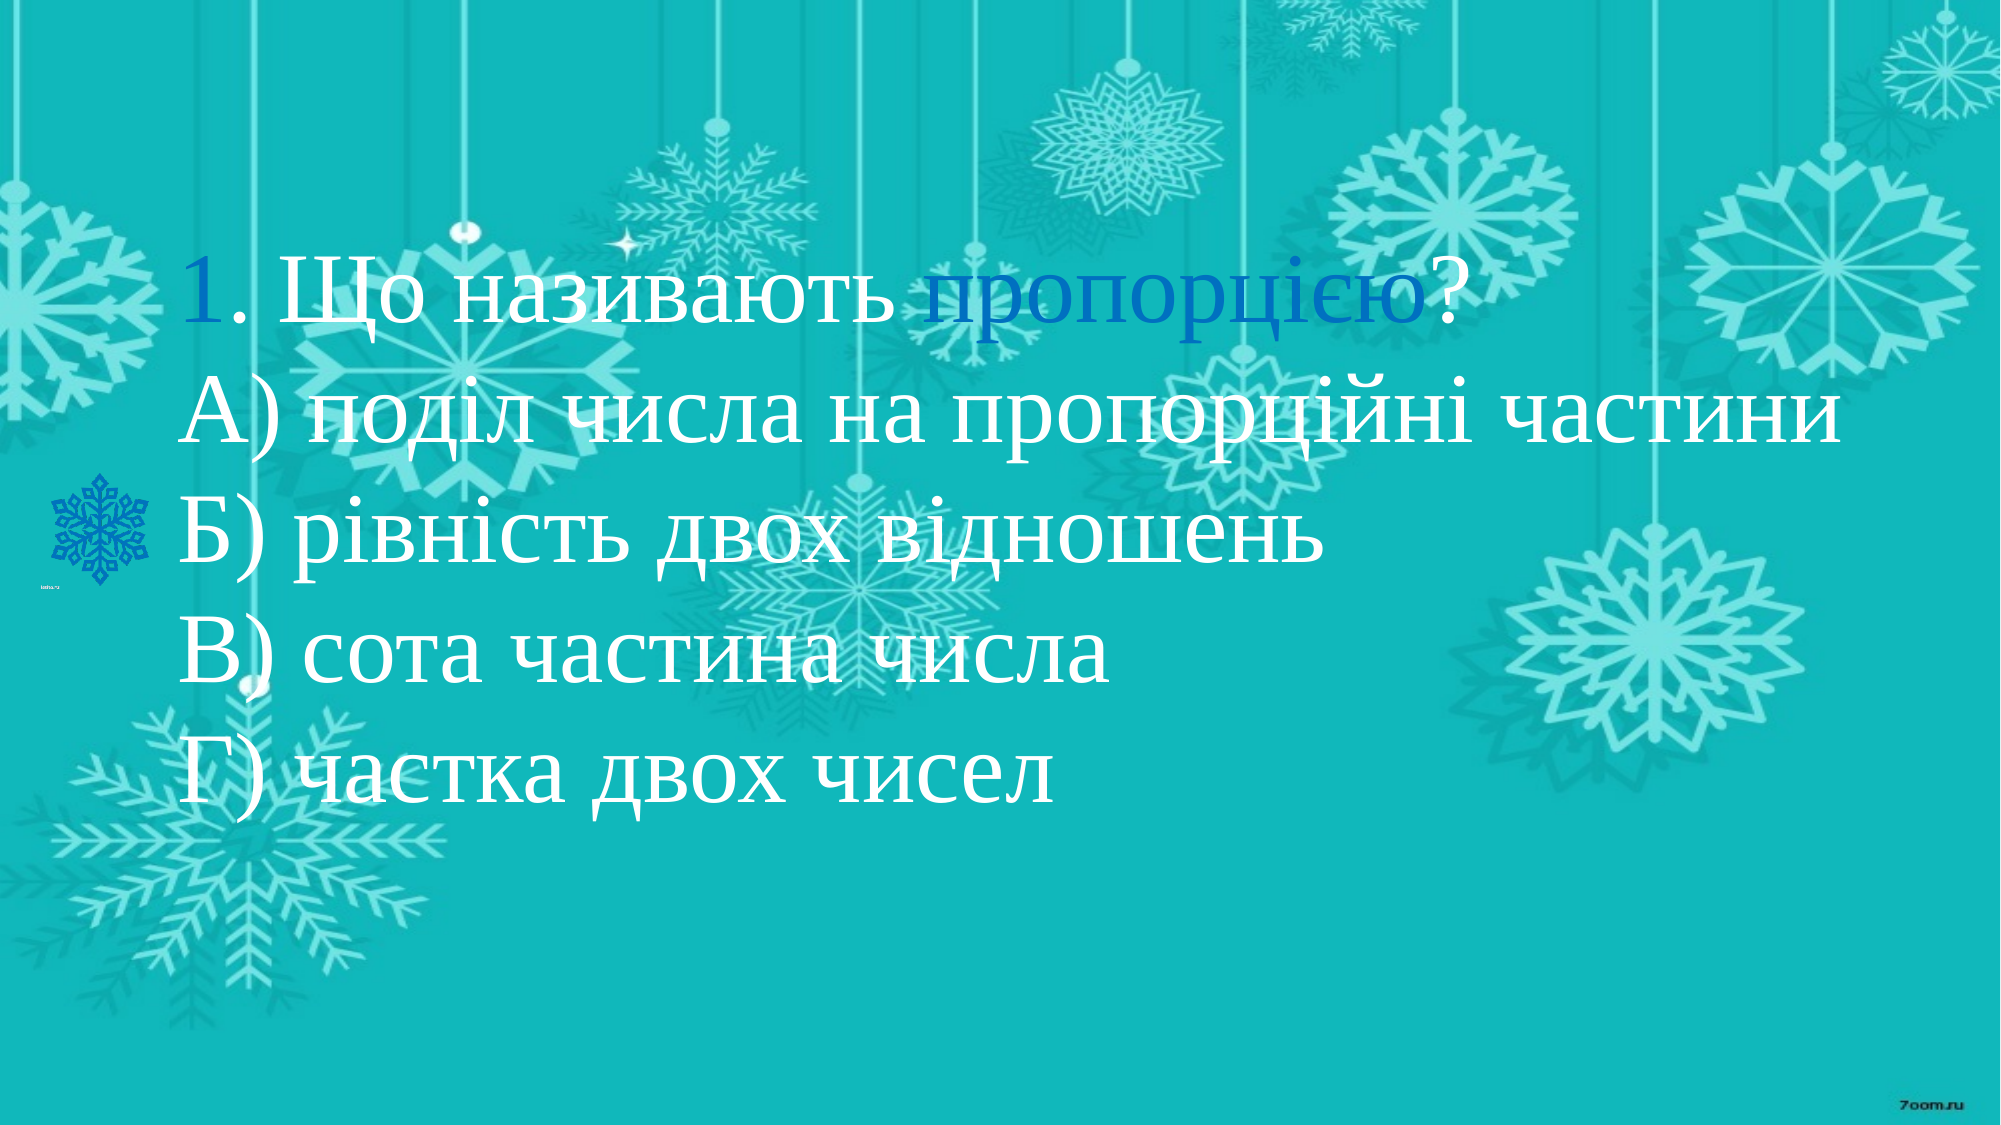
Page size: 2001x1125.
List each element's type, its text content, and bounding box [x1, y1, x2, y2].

picture [0, 0, 2001, 1125]
text_box 1. Що називають пропорцією? А) поділ числа на пропорційні частини Б) рівність двох відношень В) сота частина числа Г) частка двох чисел [162, 215, 2000, 875]
